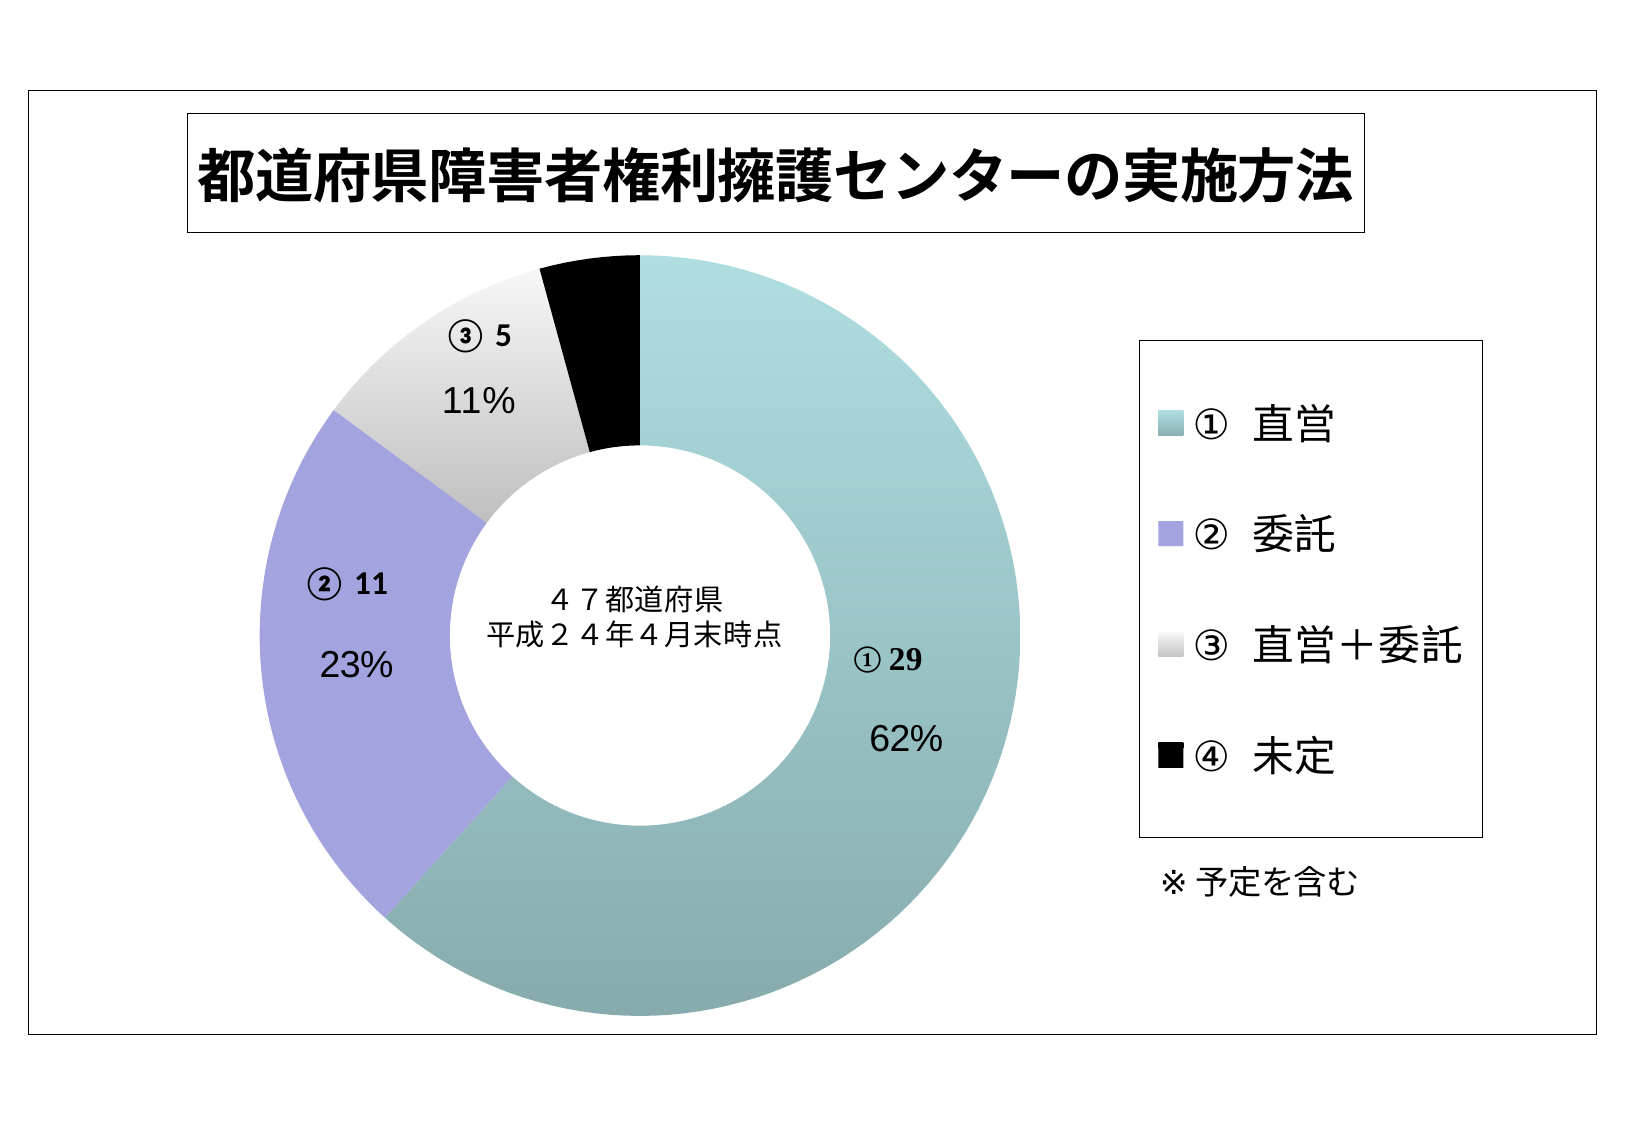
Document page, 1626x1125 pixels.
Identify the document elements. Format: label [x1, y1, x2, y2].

chart [28, 89, 1597, 1036]
